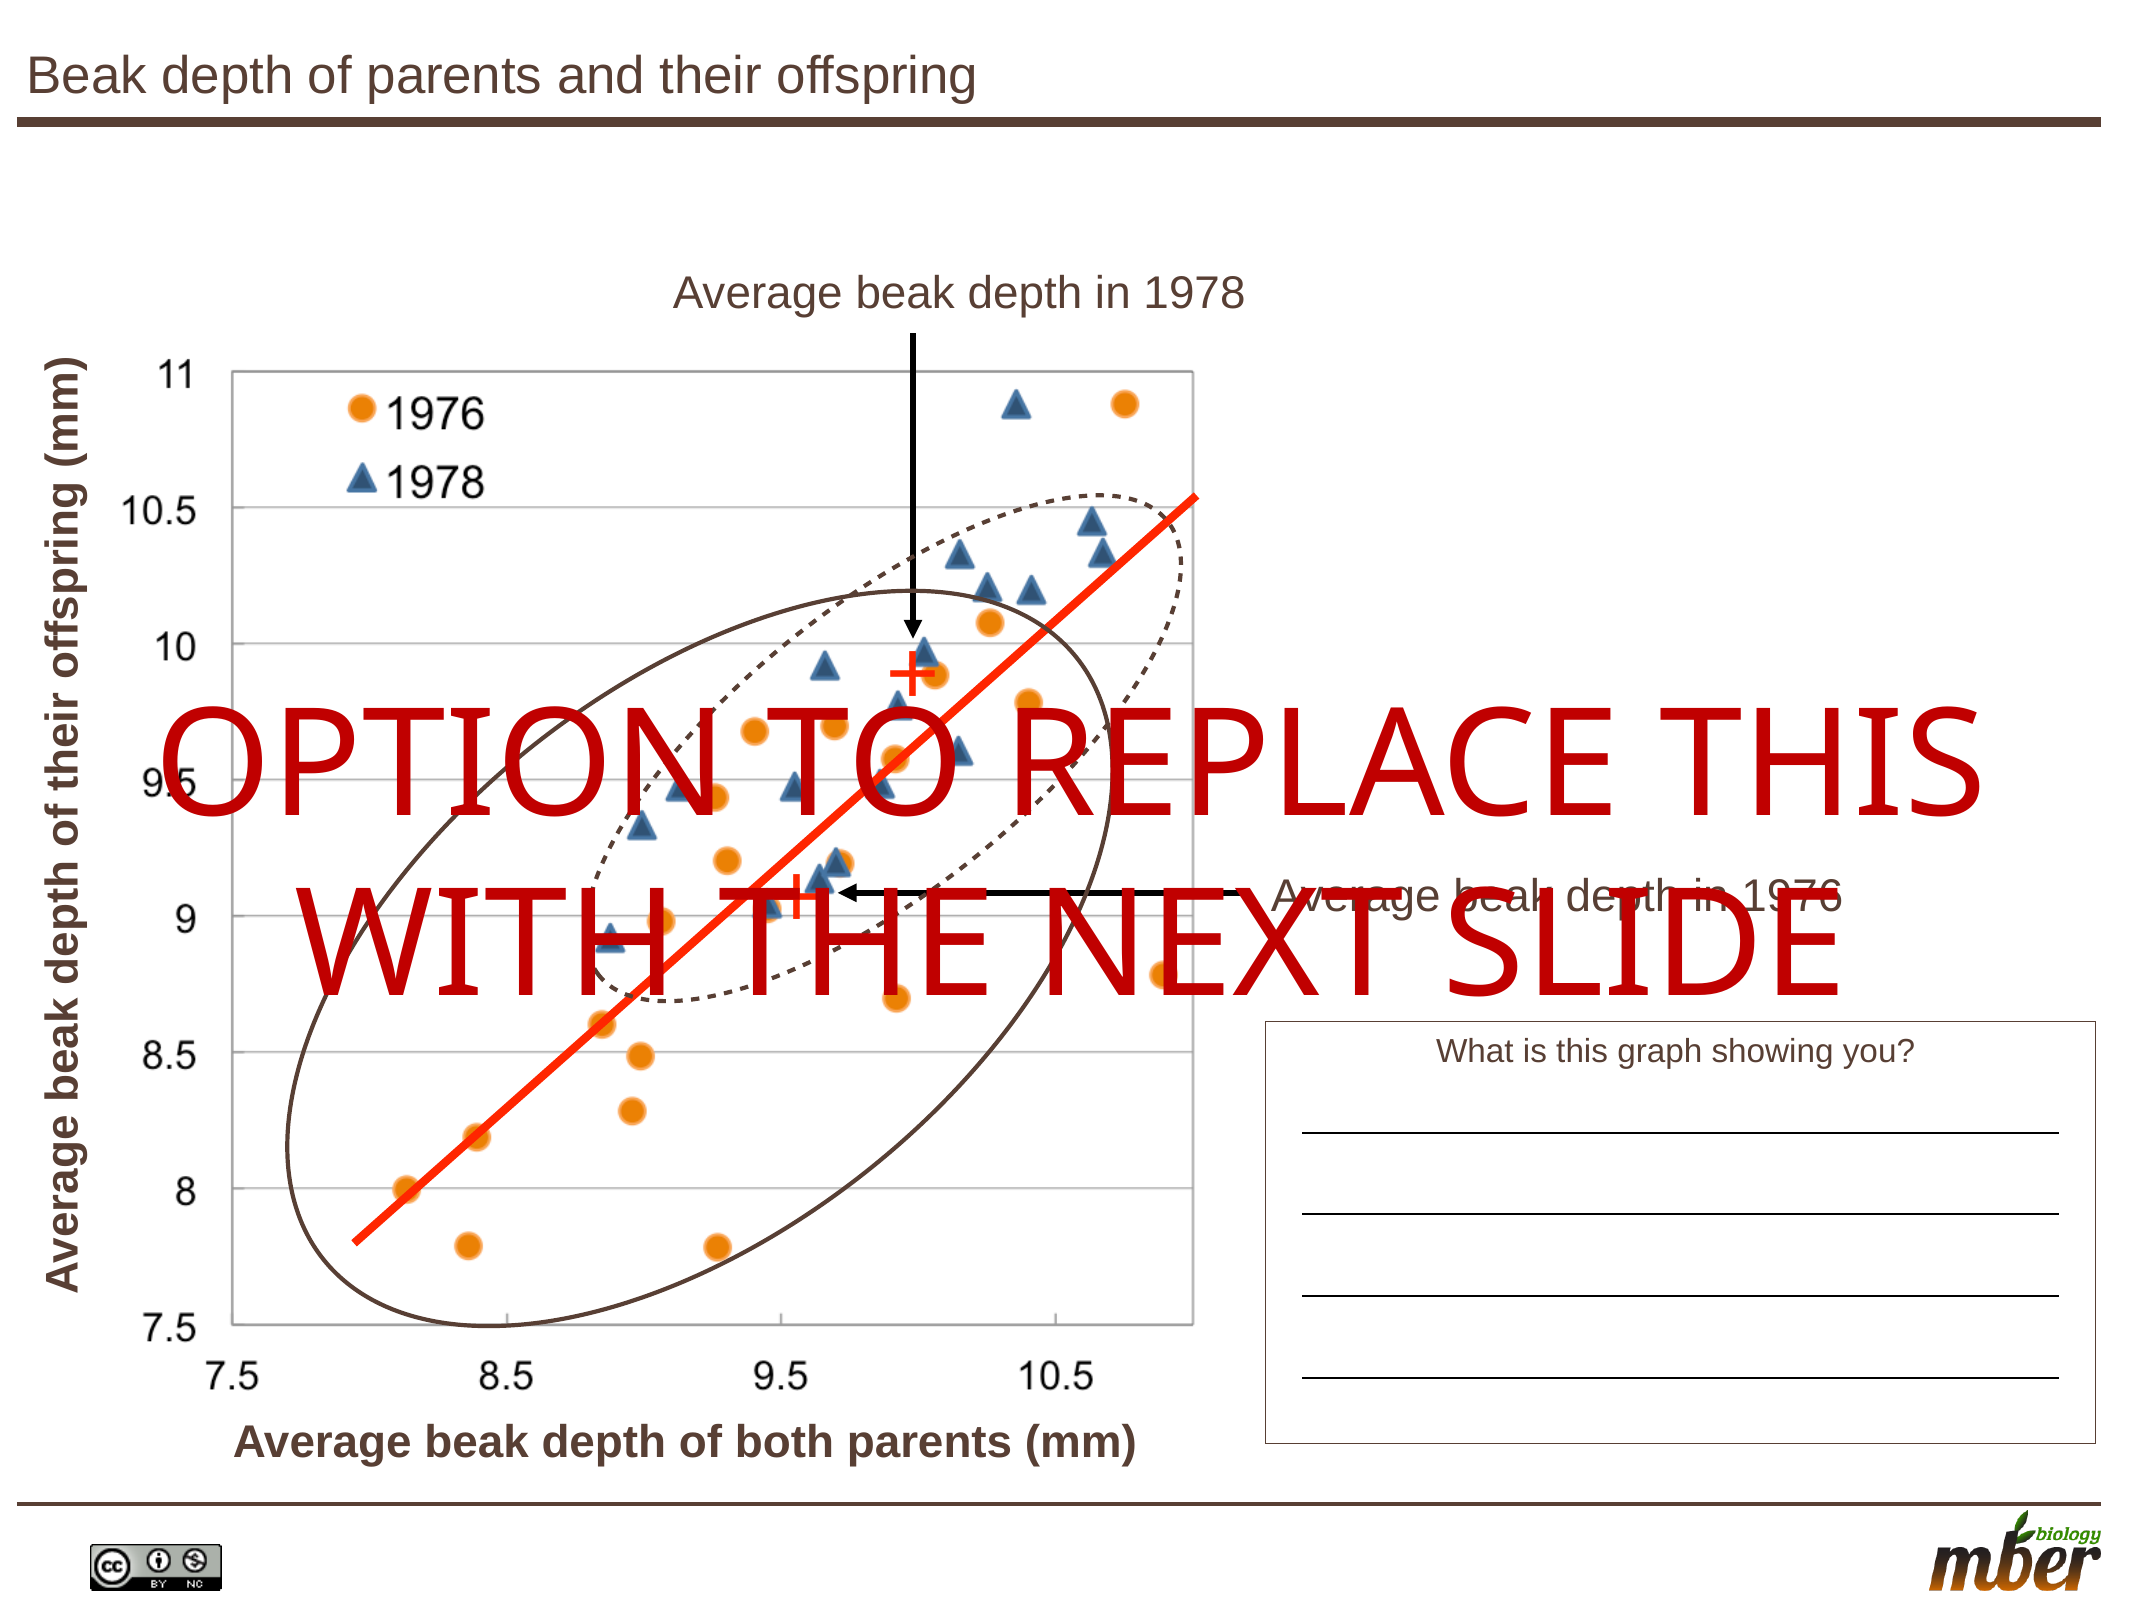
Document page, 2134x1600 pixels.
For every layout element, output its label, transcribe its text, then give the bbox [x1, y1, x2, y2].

picture [95, 306, 1240, 1490]
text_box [1265, 1021, 2096, 1460]
text_box OPTION TO REPLACE THIS WITH THE NEXT SLIDE [52, 656, 91, 1034]
text_box Average beak depth of their offspring (mm) [23, 331, 91, 1303]
text_box Average beak depth in 1978 [654, 254, 1264, 326]
title Beak depth of parents and their offspring [17, 31, 1736, 114]
picture [1929, 1510, 2101, 1591]
text_box OPTION TO REPLACE THIS WITH THE NEXT SLIDE [1248, 656, 2091, 1034]
picture [90, 1544, 222, 1591]
